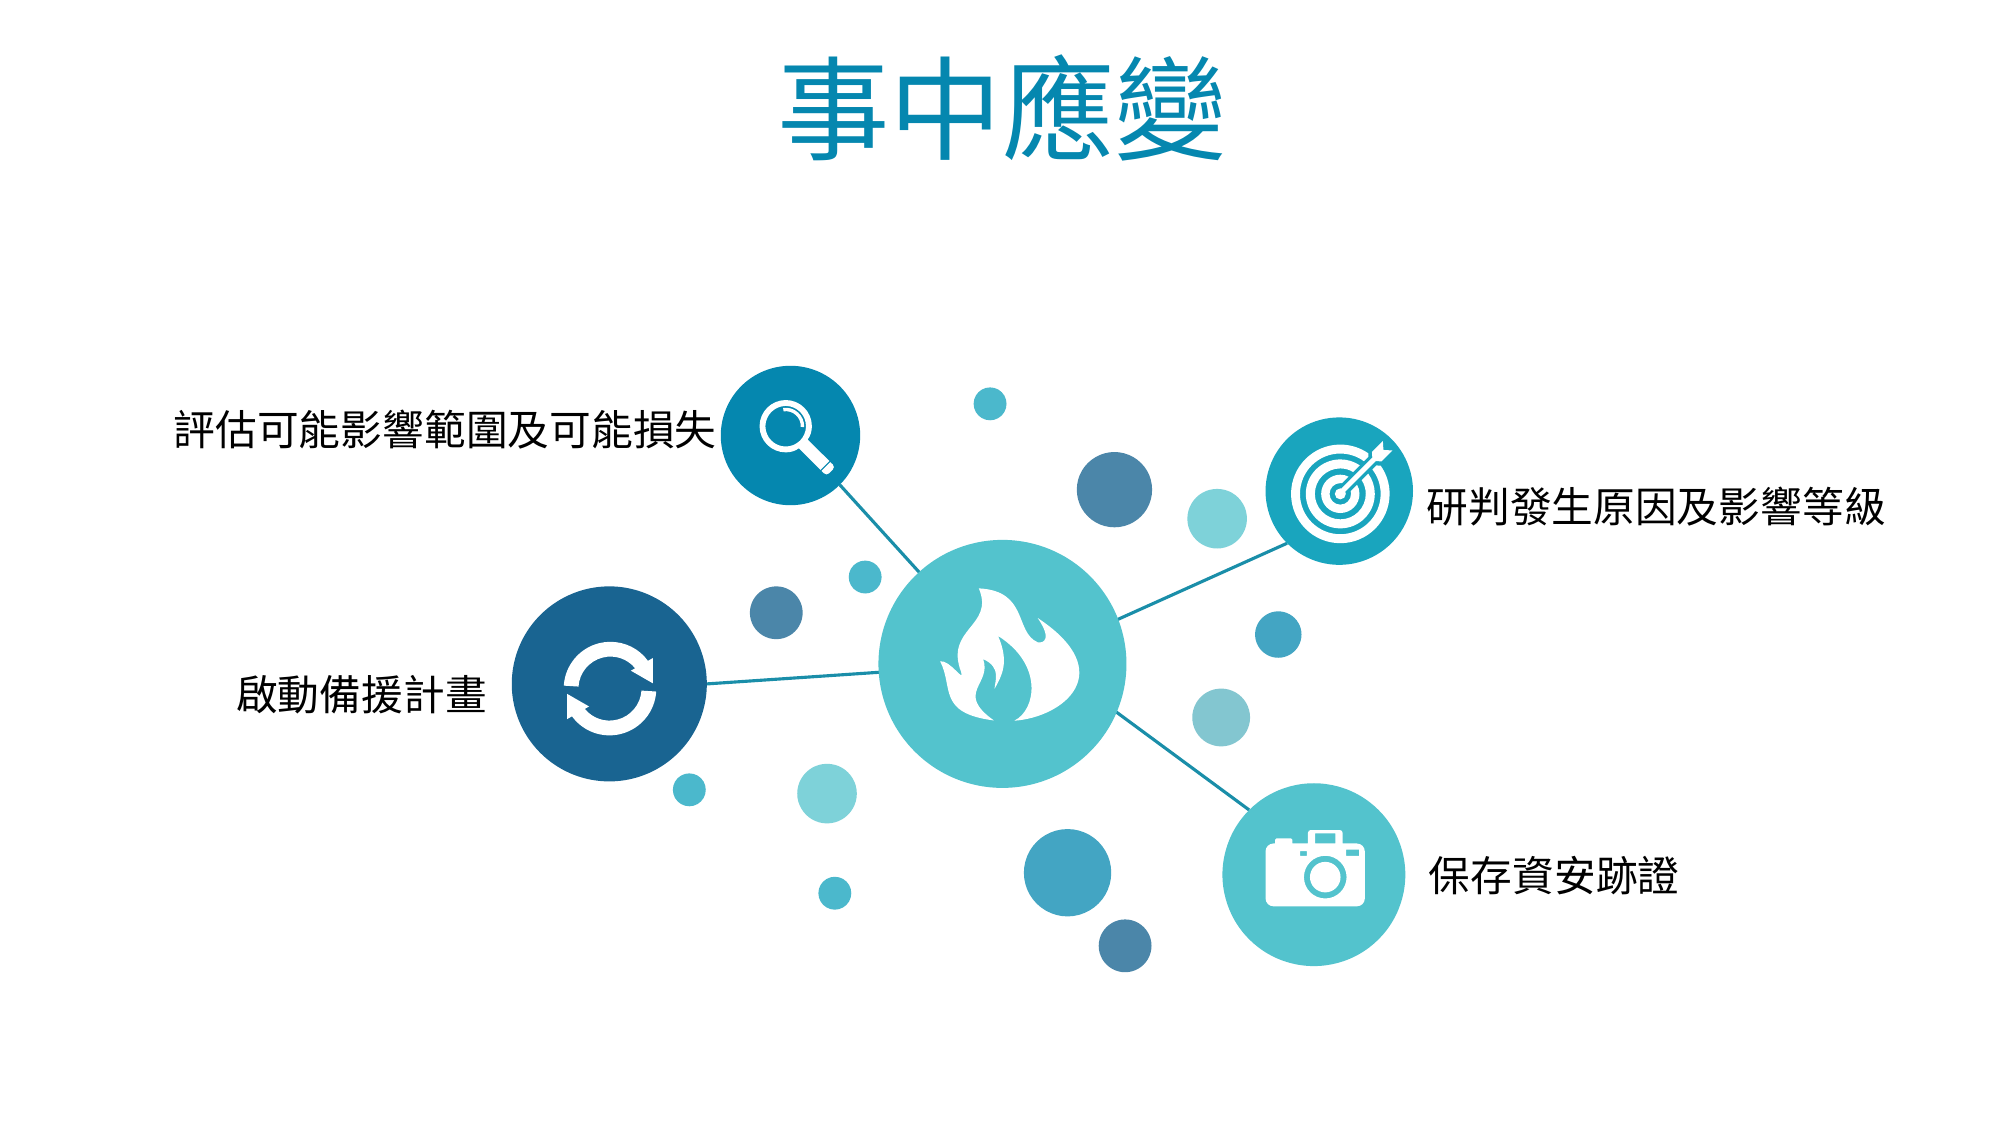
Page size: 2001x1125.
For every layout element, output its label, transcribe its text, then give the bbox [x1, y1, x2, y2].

list 事中應變 [53, 55, 1952, 175]
text_box 啟動備援計畫 [221, 661, 502, 727]
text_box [511, 365, 1413, 973]
text_box 保存資安跡證 [1414, 842, 1695, 908]
text_box 研判發生原因及影響等級 [1413, 473, 1901, 539]
text_box 評估可能影響範圍及可能損失 [159, 396, 511, 461]
